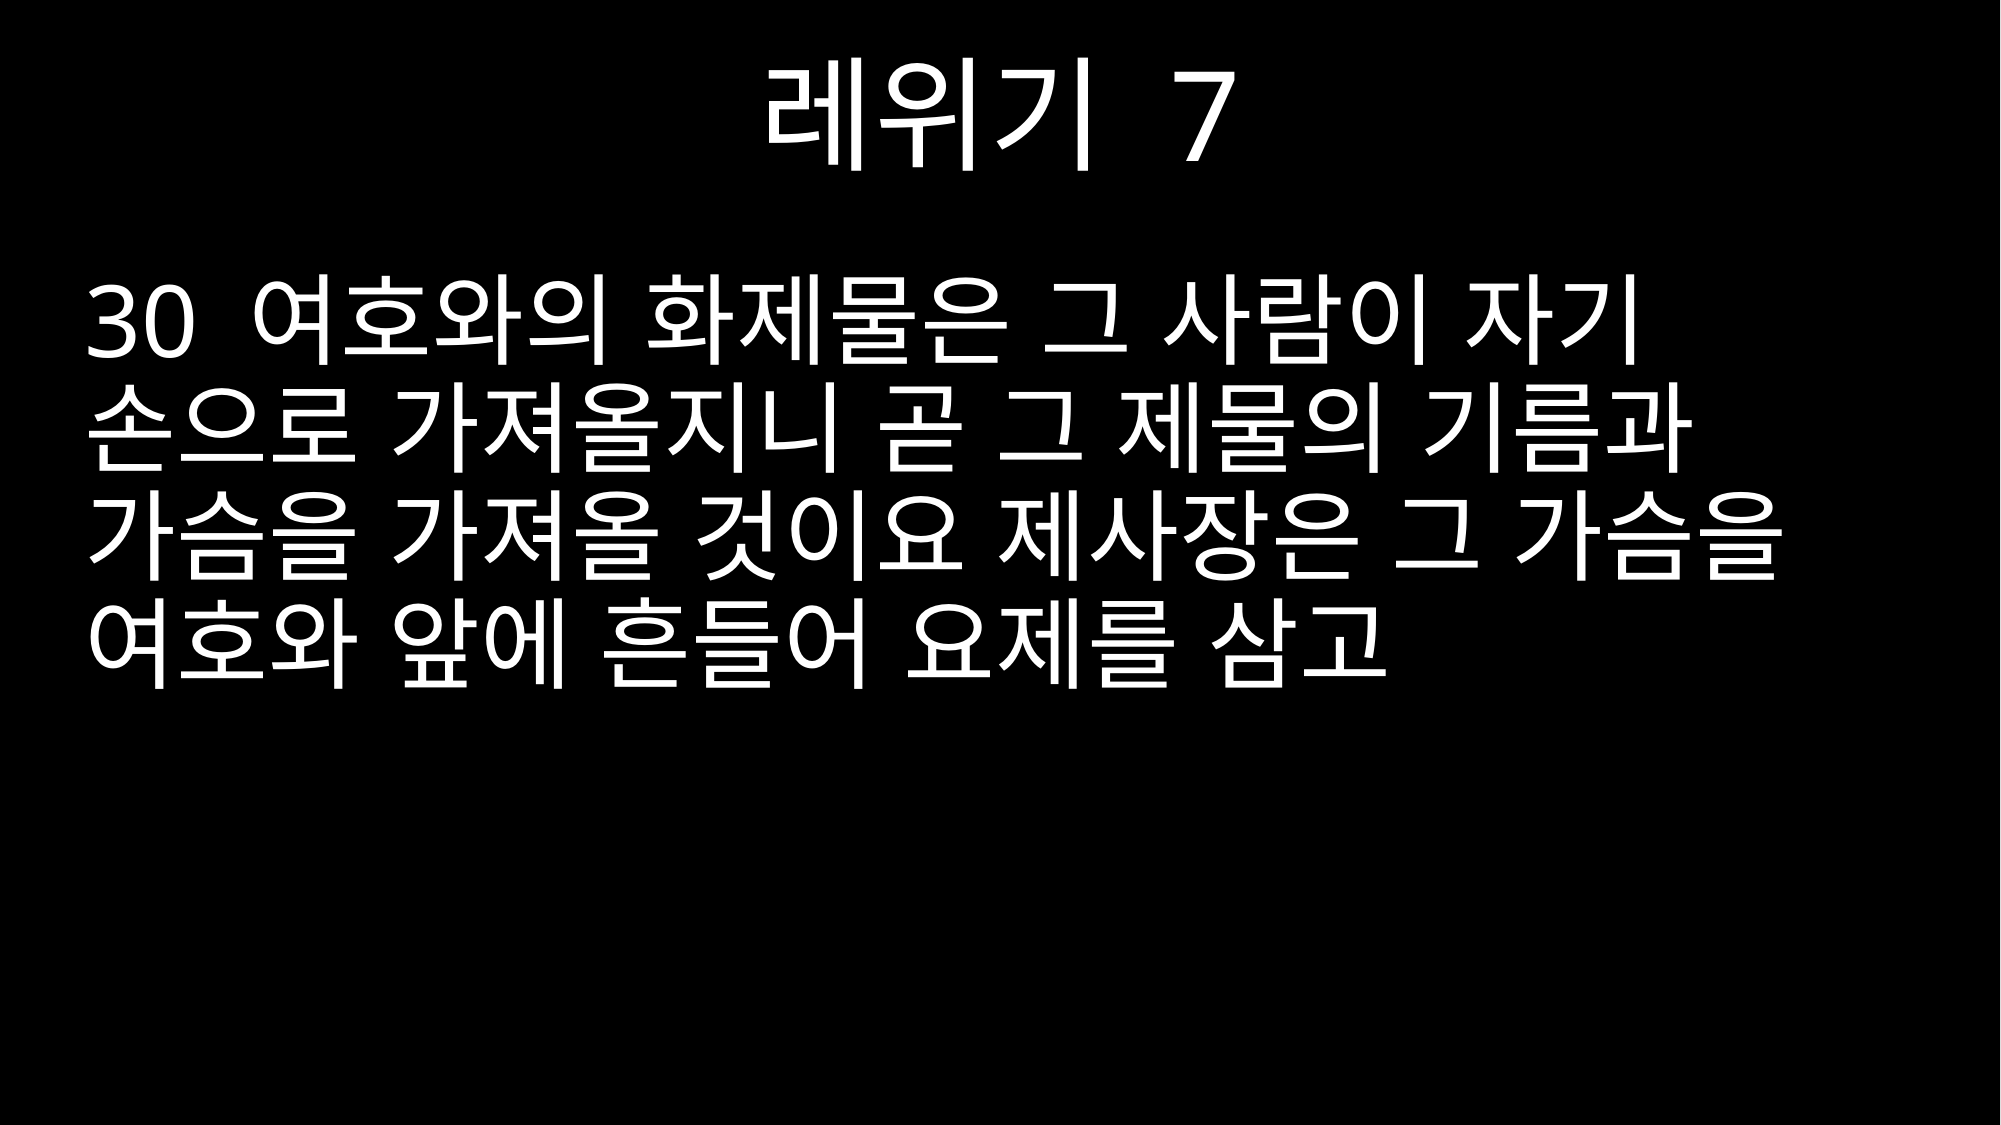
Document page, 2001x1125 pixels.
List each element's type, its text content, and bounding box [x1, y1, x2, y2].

list 30 여호와의 화제물은 그 사람이 자기 손으로 가져올지니 곧 그 제물의 기름과 가슴을 가져올 것이요 제사장은 그 가슴을 여호와 앞에 흔들어 요제를 삼고 [69, 263, 1953, 423]
footer 레위기 7 [0, 32, 2000, 192]
picture [0, 0, 2001, 1125]
